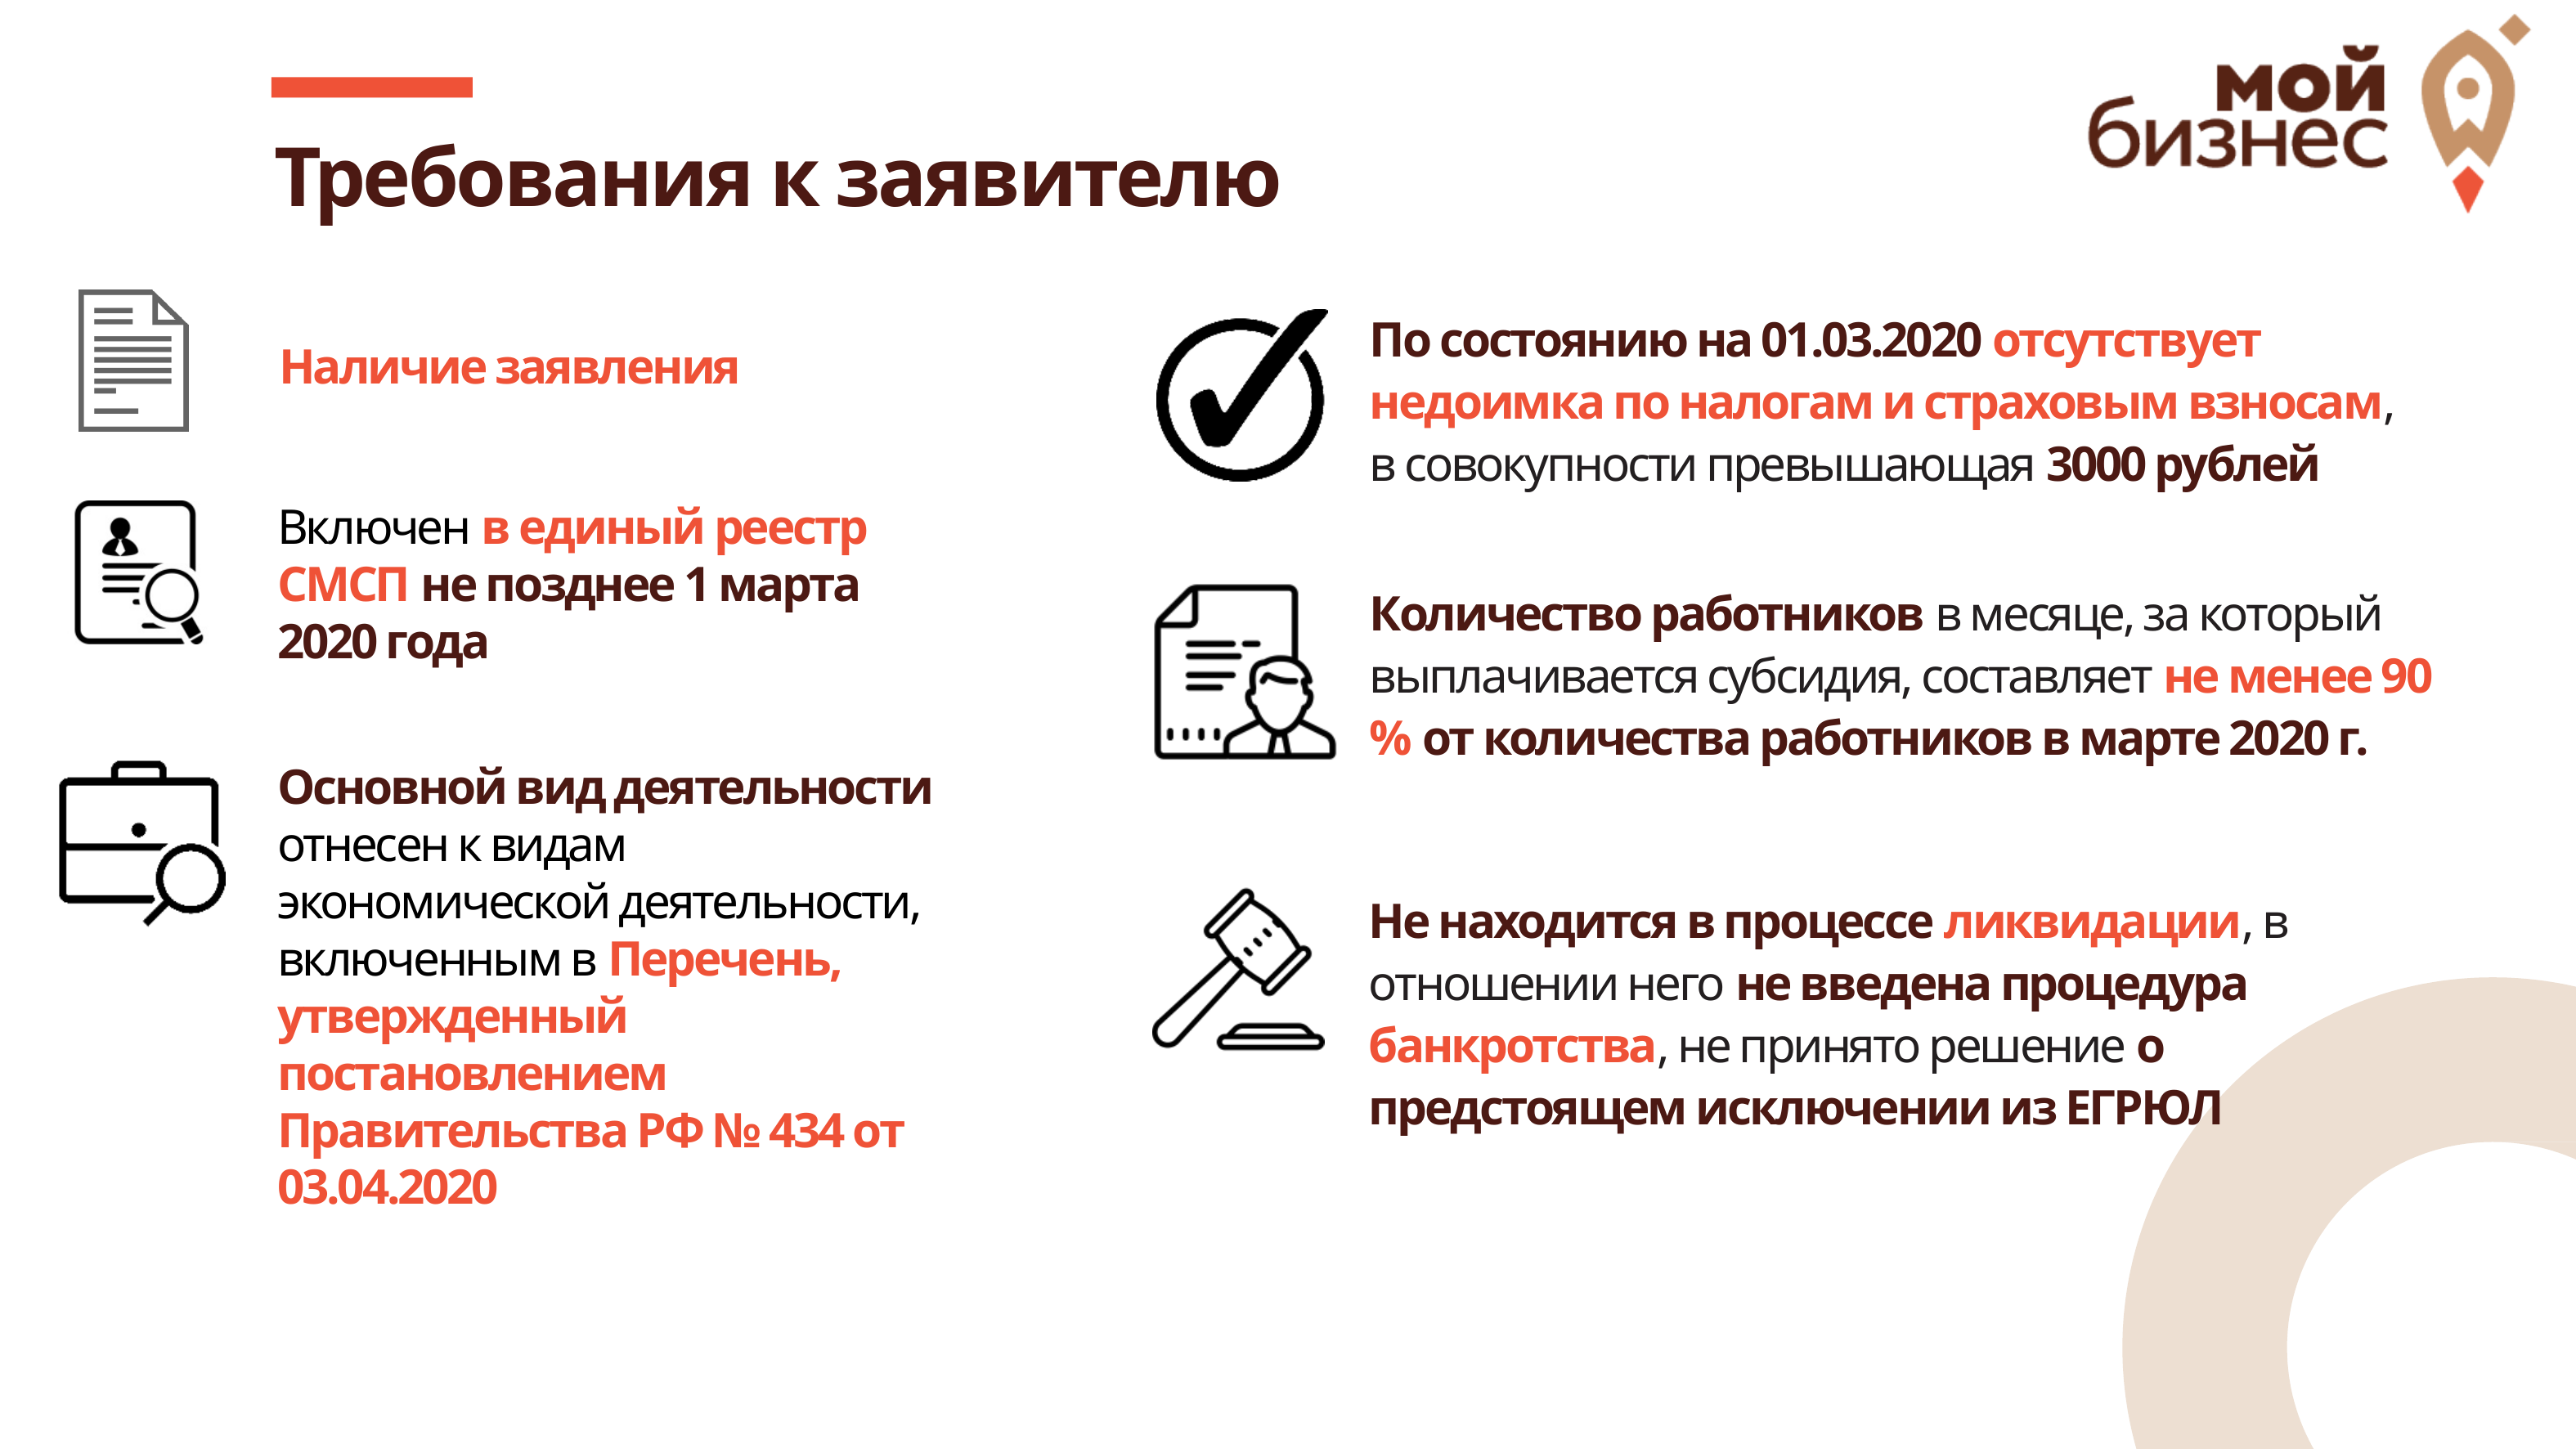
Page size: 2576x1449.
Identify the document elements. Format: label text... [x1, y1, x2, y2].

text_box Количество работников в месяце, за который выплачивается субсидия, составляет не менее 90 % от количества работников в марте 2020 г. [1369, 576, 2505, 765]
picture [52, 754, 226, 927]
text_box Основной вид деятельности отнесен к видам экономической деятельности, включенным в Перечень, утвержденный постановлением Правительства РФ № 434 от 03.04.2020 [276, 754, 952, 1214]
picture [1156, 308, 1328, 482]
text_box Наличие заявления [277, 334, 957, 393]
text_box По состоянию на 01.03.2020 отсутствует недоимка по налогам и страховым взносам, в совокупности превышающая 3000 рублей [1369, 302, 2453, 491]
picture [2070, 1, 2576, 225]
text_box [60, 289, 207, 432]
picture [1152, 883, 1325, 1056]
text_box [271, 77, 473, 98]
text_box Требования к заявителю [271, 122, 1294, 223]
text_box [2122, 977, 2576, 1449]
picture [1142, 572, 1343, 772]
text_box Не находится в процессе ликвидации, в отношении него не введена процедура банкротства, не принято решение о предстоящем исключении из ЕГРЮЛ [1368, 883, 2491, 1135]
text_box Включен в единый реестр СМСП не позднее 1 марта 2020 года [276, 495, 955, 669]
picture [67, 500, 211, 644]
